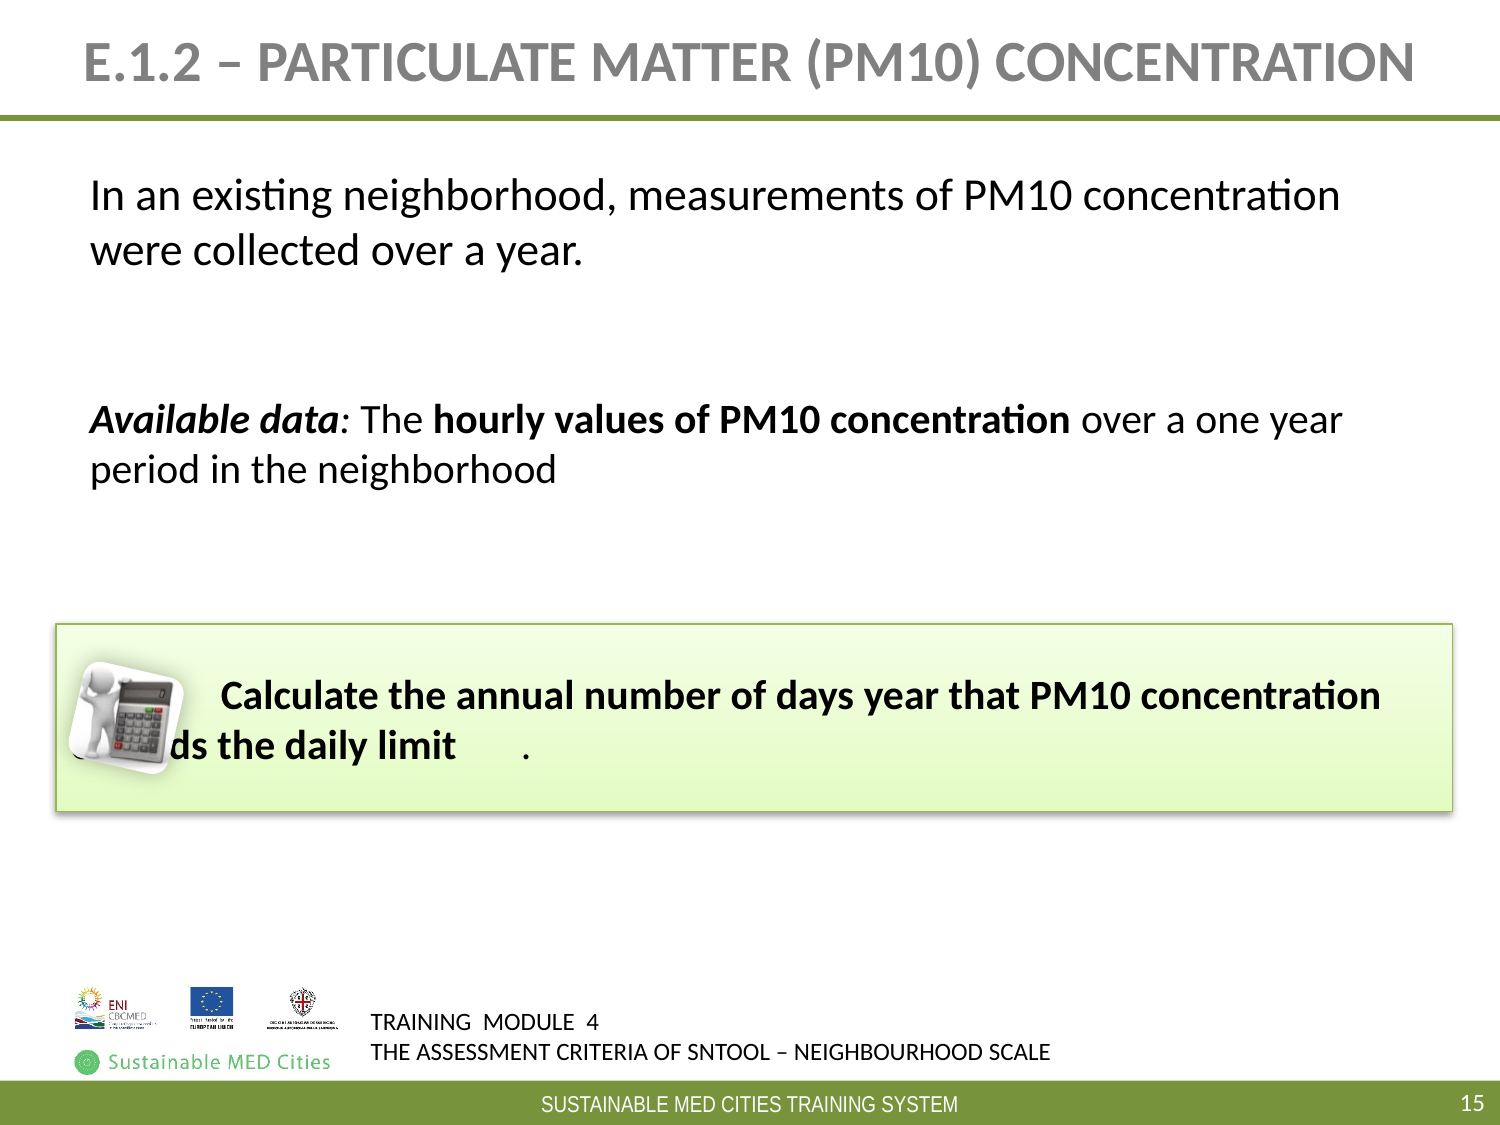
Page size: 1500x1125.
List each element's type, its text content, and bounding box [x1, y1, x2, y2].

picture [62, 978, 356, 1080]
slide_number 15 [1149, 1078, 1500, 1125]
list In an existing neighborhood, measurements of PM10 concentration were collected over a year. Available data: The hourly values of PM10 concentration over a one year period in the neighborhood [75, 157, 1426, 531]
title E.1.2 – PARTICULATE MATTER (PM10) CONCENTRATION [0, 0, 1500, 117]
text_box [55, 623, 1453, 812]
